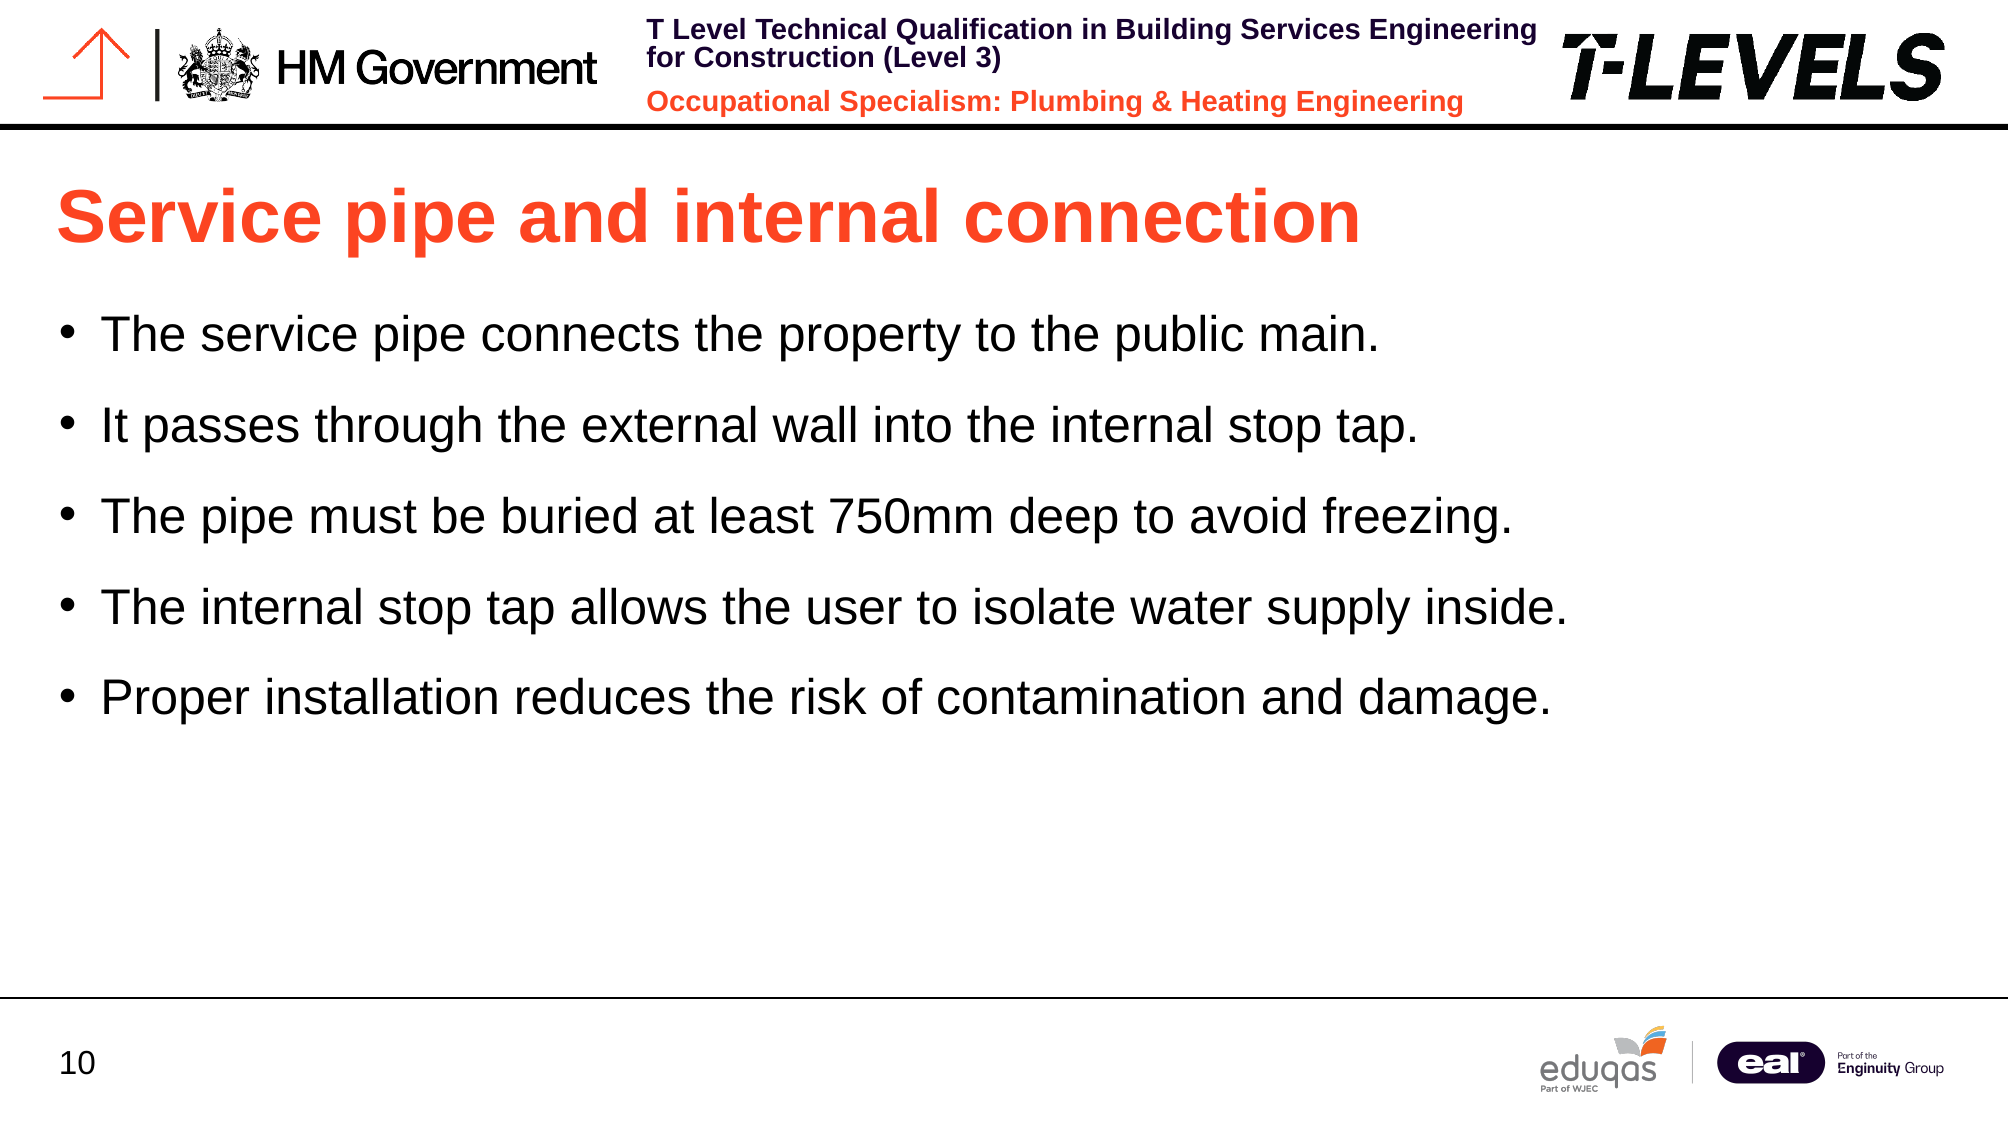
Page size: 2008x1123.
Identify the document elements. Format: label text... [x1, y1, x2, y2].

list The service pipe connects the property to the public main. It passes through the external wall into the internal stop tap. The pipe must be buried at least 750mm deep to avoid freezing. The internal stop tap allows the user to isolate water supply inside. Proper installation reduces the risk of contamination and damage. [59, 295, 1949, 989]
picture [155, 28, 597, 102]
picture [38, 27, 136, 100]
picture [1535, 1021, 1949, 1097]
picture [1543, 25, 1964, 108]
title Service pipe and internal connection [41, 111, 1949, 314]
